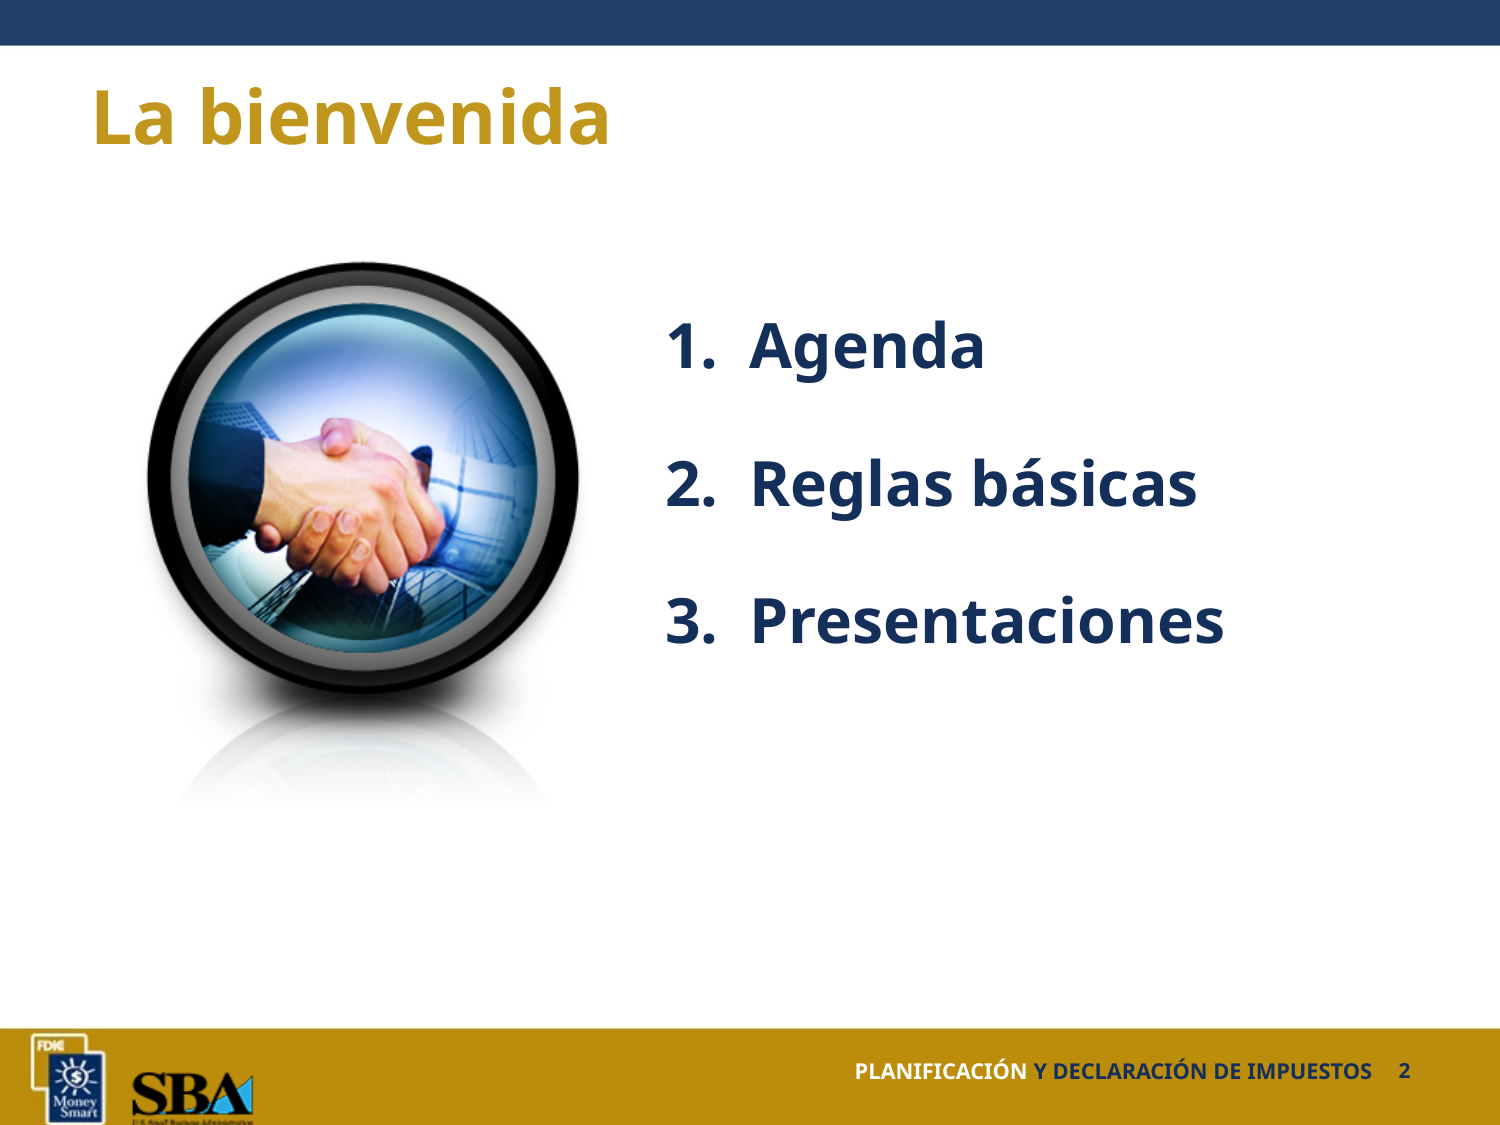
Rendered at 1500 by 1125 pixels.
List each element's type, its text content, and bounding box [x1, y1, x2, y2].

picture [0, 0, 1500, 1125]
title La bienvenida [74, 62, 1426, 163]
list Agenda Reglas básicas Presentaciones [649, 212, 1363, 751]
